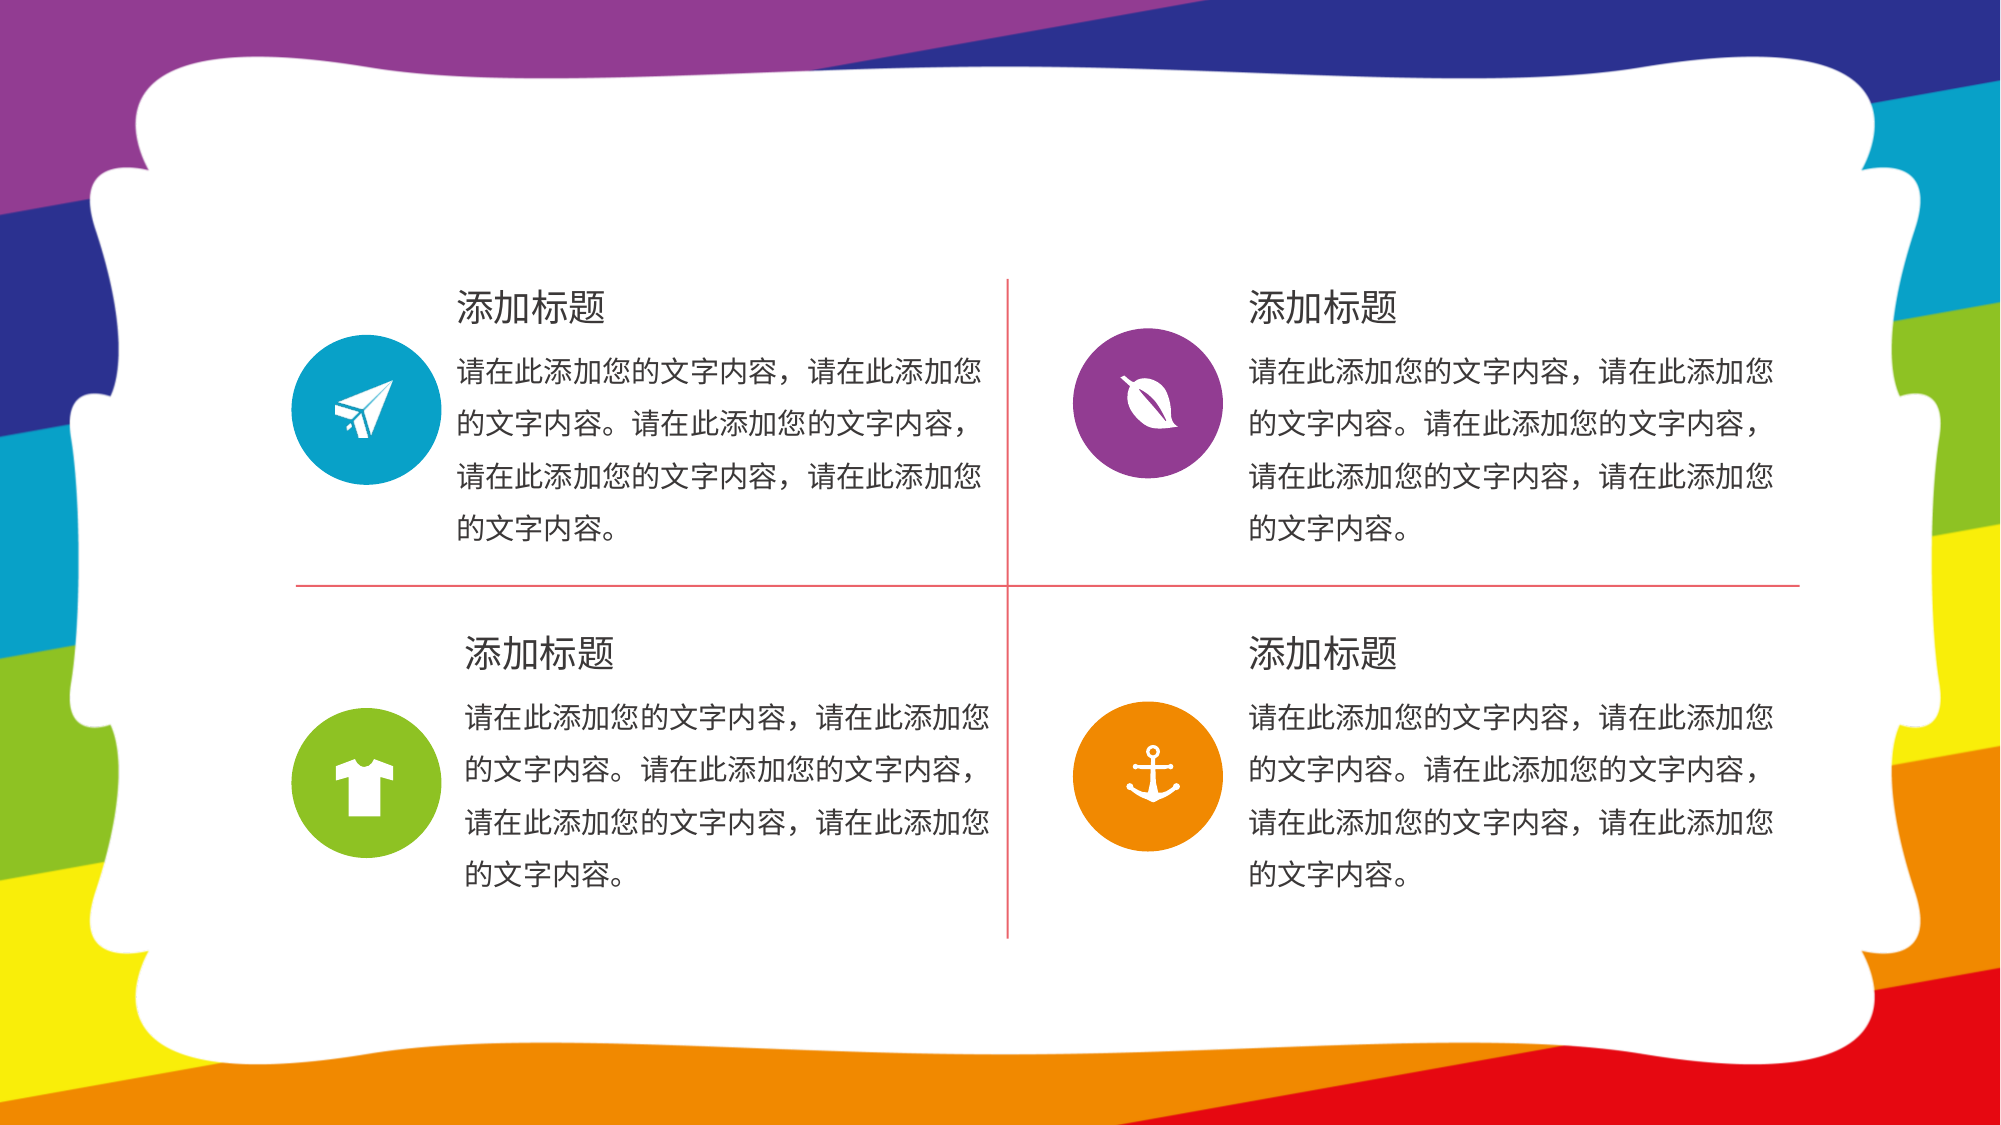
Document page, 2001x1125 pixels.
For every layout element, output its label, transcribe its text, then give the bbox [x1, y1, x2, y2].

text_box [1120, 375, 1178, 429]
text_box 请在此添加您的文字内容，请在此添加您的文字内容。请在此添加您的文字内容，请在此添加您的文字内容，请在此添加您的文字内容。 [1233, 674, 1800, 899]
text_box 添加标题 [1233, 622, 1414, 674]
picture [0, 0, 2001, 1125]
text_box [1072, 328, 1223, 479]
text_box 请在此添加您的文字内容，请在此添加您的文字内容。请在此添加您的文字内容，请在此添加您的文字内容，请在此添加您的文字内容。 [450, 674, 1017, 899]
text_box 添加标题 [1233, 276, 1414, 328]
text_box [1126, 744, 1180, 803]
text_box [1072, 701, 1223, 852]
text_box [335, 759, 394, 817]
text_box 添加标题 [441, 276, 622, 328]
text_box 添加标题 [450, 622, 630, 674]
text_box 请在此添加您的文字内容，请在此添加您的文字内容。请在此添加您的文字内容，请在此添加您的文字内容，请在此添加您的文字内容。 [441, 328, 1008, 553]
text_box 请在此添加您的文字内容，请在此添加您的文字内容。请在此添加您的文字内容，请在此添加您的文字内容，请在此添加您的文字内容。 [1233, 328, 1800, 553]
text_box [291, 334, 441, 485]
text_box [291, 708, 442, 859]
